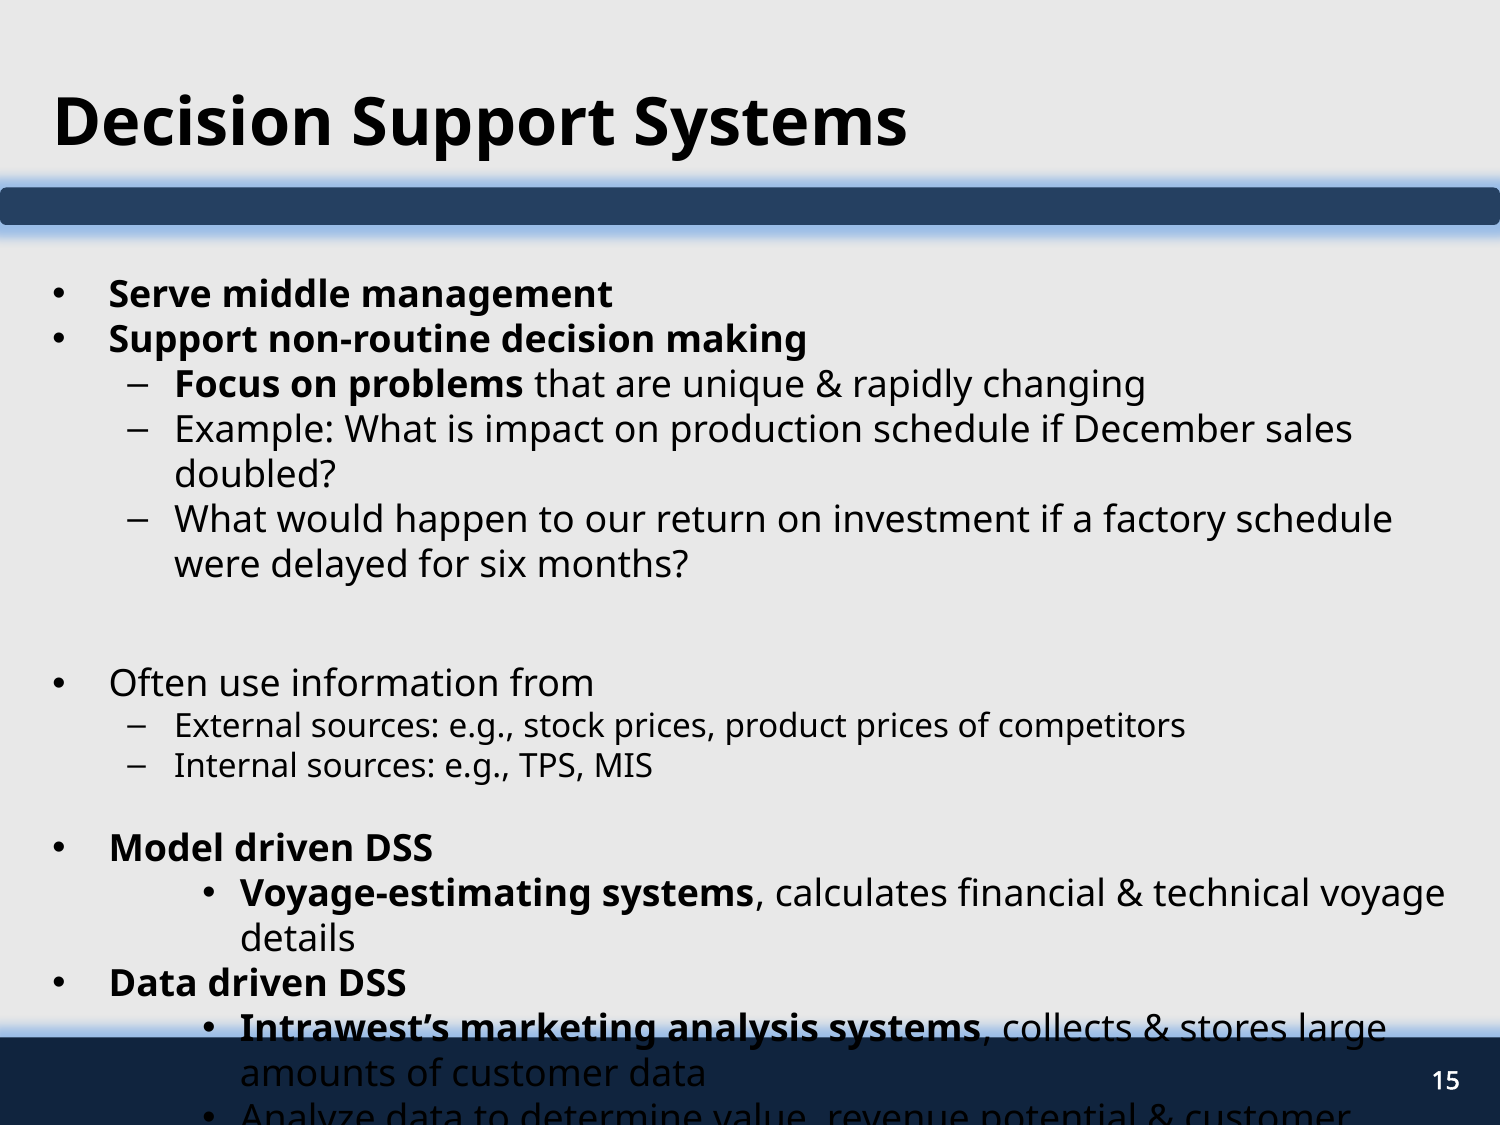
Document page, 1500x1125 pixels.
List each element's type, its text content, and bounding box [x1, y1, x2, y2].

title Decision Support Systems [37, 62, 1338, 176]
list Serve middle management Support non-routine decision making Focus on problems that are unique & rapidly changing Example: What is impact on production schedule if December sales doubled? What would happen to our return on investment if a factory schedule were delayed for six months? Often use information from External sources: e.g., stock prices, product prices of competitors Internal sources: e.g., TPS, MIS Model driven DSS Voyage-estimating systems, calculates financial & technical voyage details Data driven DSS Intrawest’s marketing analysis systems, collects & stores large amounts of customer data Analyze data to determine value, revenue potential & customer loyalty [37, 262, 1475, 1038]
slide_number 15 [1412, 1050, 1475, 1113]
